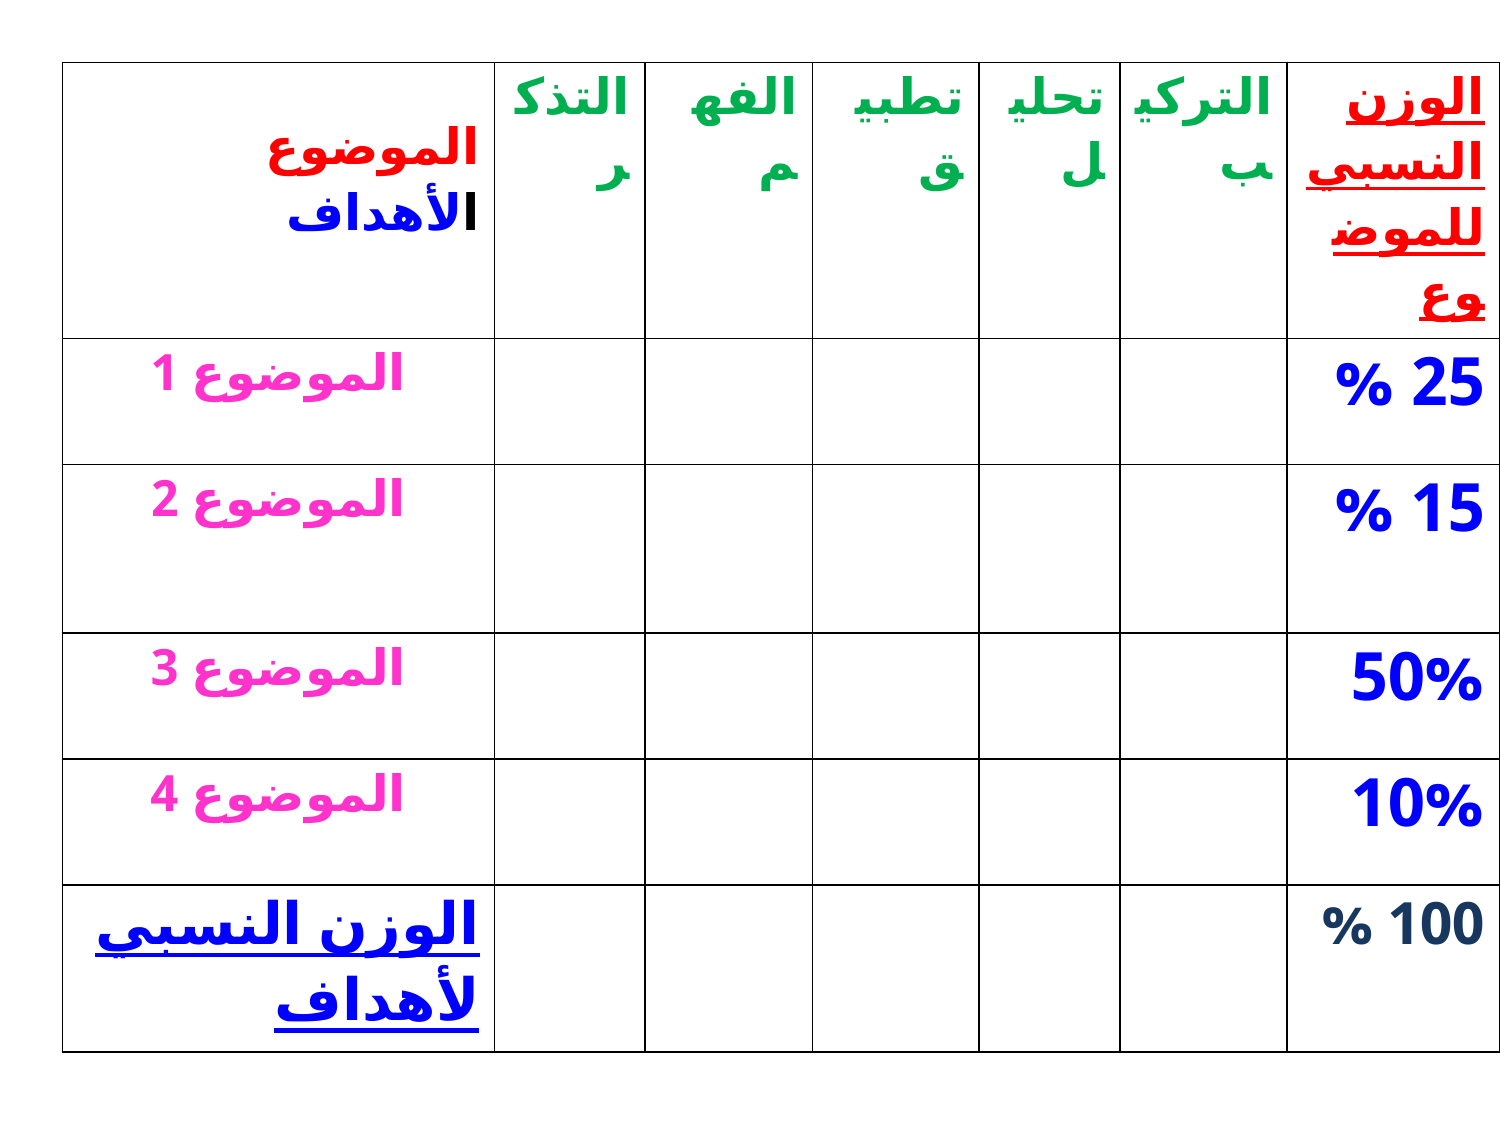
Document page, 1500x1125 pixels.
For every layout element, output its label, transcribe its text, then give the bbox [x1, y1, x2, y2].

table_cell [980, 886, 1119, 1051]
table_header الوزن النسبي للموضوع [1288, 63, 1499, 338]
table_cell الموضوع 4 [63, 760, 494, 884]
table_header تحليل [980, 63, 1119, 338]
table_cell [813, 339, 978, 464]
table_cell [646, 465, 812, 632]
table_cell 10% [1288, 760, 1499, 884]
table_header التذكر [495, 63, 644, 338]
table_cell [1121, 465, 1286, 632]
table_cell [1121, 886, 1286, 1051]
table_cell [980, 634, 1119, 758]
table_cell [813, 886, 978, 1051]
table_cell [495, 465, 644, 632]
table_cell الوزن النسبي لأهداف [63, 886, 494, 1051]
table_cell [495, 634, 644, 758]
table_cell [980, 465, 1119, 632]
table_cell [495, 339, 644, 464]
table_cell [1121, 634, 1286, 758]
table_cell الموضوع 3 [63, 634, 494, 758]
table_header الموضوع الأهداف [63, 63, 494, 338]
table_cell [495, 760, 644, 884]
table_header الفهم [646, 63, 812, 338]
table_cell [646, 886, 812, 1051]
table_cell [980, 760, 1119, 884]
table_header التركيب [1121, 63, 1286, 338]
table_cell [495, 886, 644, 1051]
table_cell 100 % [1288, 886, 1499, 1051]
table_cell [813, 760, 978, 884]
table_cell الموضوع 2 [63, 465, 494, 632]
table_cell [646, 339, 812, 464]
table_cell [813, 465, 978, 632]
table_header تطبيق [813, 63, 978, 338]
table_cell [646, 760, 812, 884]
table_cell 50% [1288, 634, 1499, 758]
table_cell [980, 339, 1119, 464]
table_cell [1121, 339, 1286, 464]
table_cell الموضوع 1 [63, 339, 494, 464]
table_cell [1121, 760, 1286, 884]
table_cell 25 % [1288, 339, 1499, 464]
table_cell [646, 634, 812, 758]
table_cell 15 % [1288, 465, 1499, 632]
table_cell [813, 634, 978, 758]
